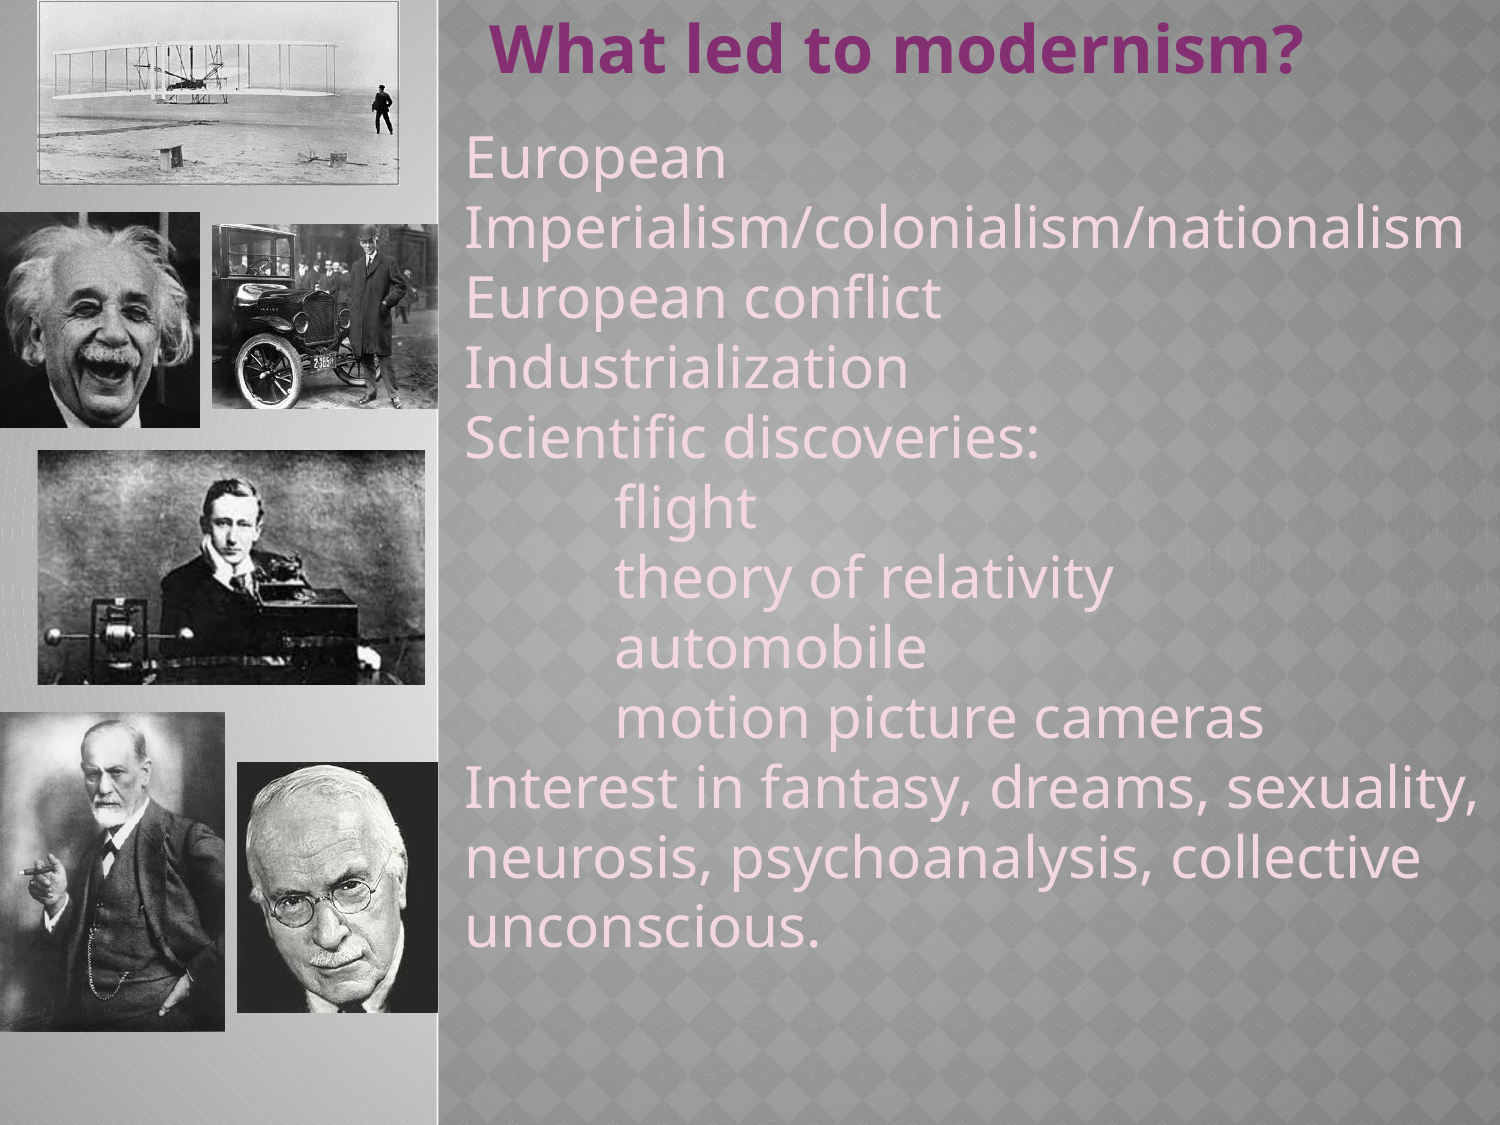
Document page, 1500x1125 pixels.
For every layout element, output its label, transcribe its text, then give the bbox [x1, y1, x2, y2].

picture [211, 224, 438, 409]
picture [36, 0, 401, 187]
picture [36, 449, 426, 685]
text_box European Imperialism/colonialism/nationalism European conflict Industrialization Scientific discoveries: flight theory of relativity automobile motion picture cameras Interest in fantasy, dreams, sexuality, neurosis, psychoanalysis, collective unconscious. [449, 112, 1500, 1037]
picture [0, 212, 201, 429]
picture [237, 762, 438, 1013]
text_box What led to modernism? [474, 0, 1500, 95]
picture [0, 712, 226, 1033]
